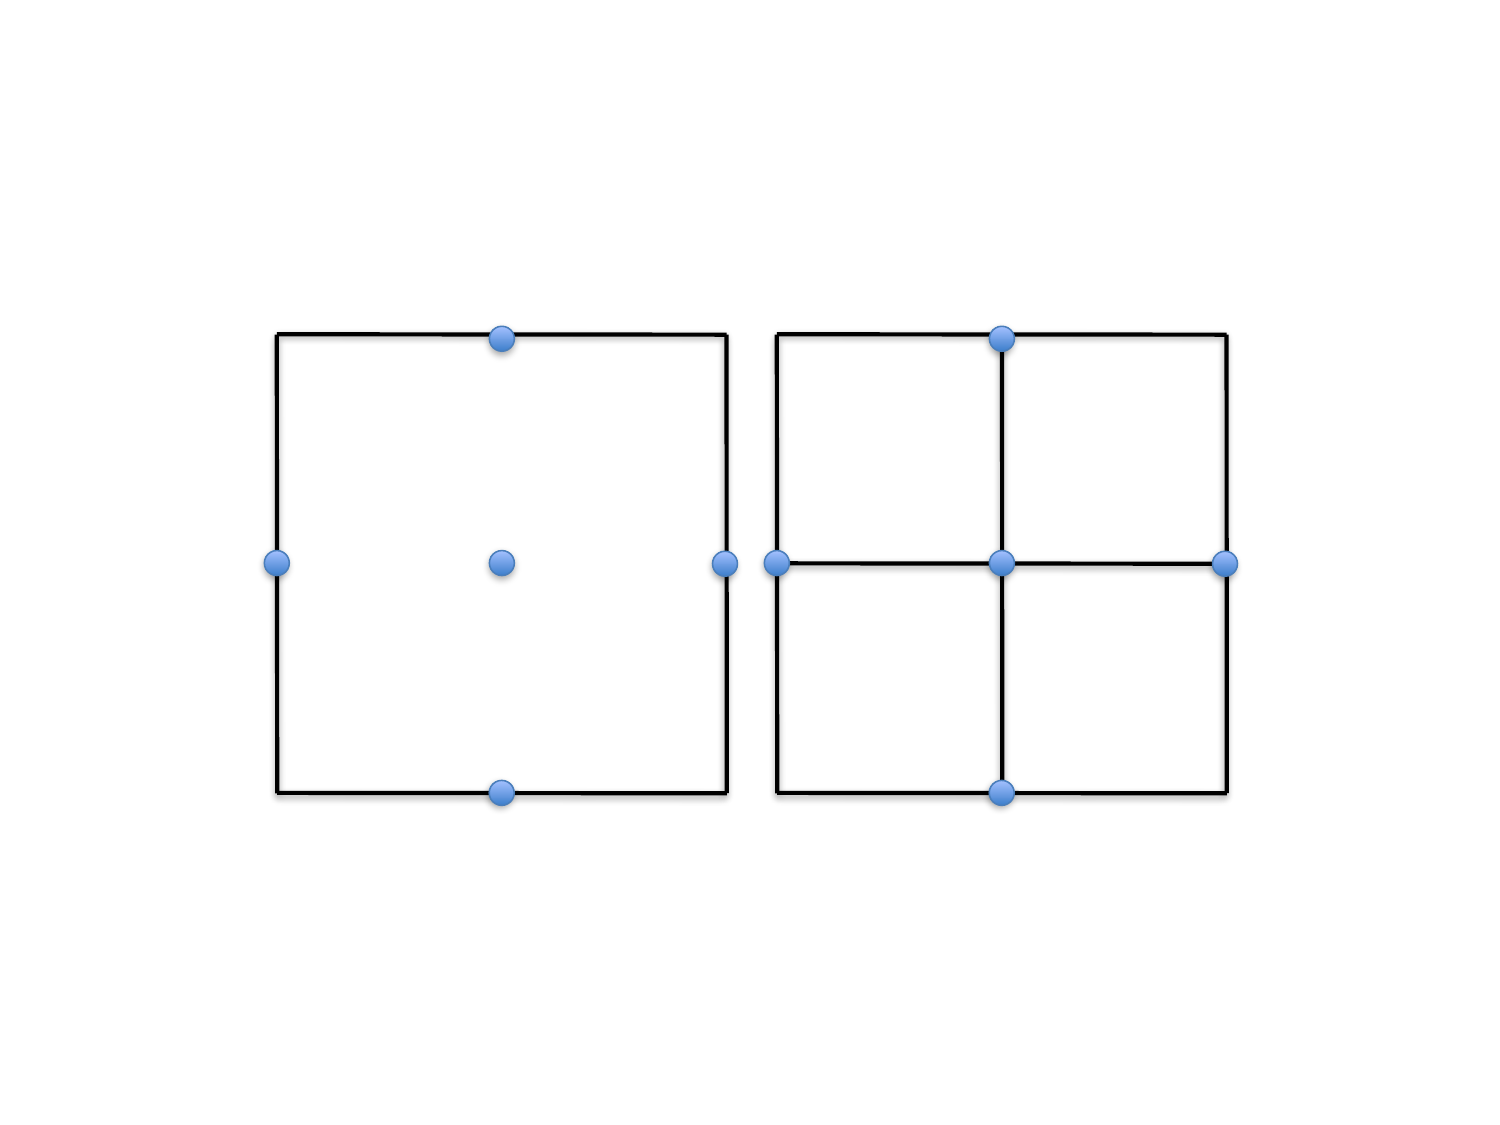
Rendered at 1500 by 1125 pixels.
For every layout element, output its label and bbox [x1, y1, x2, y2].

text_box [264, 326, 1238, 806]
